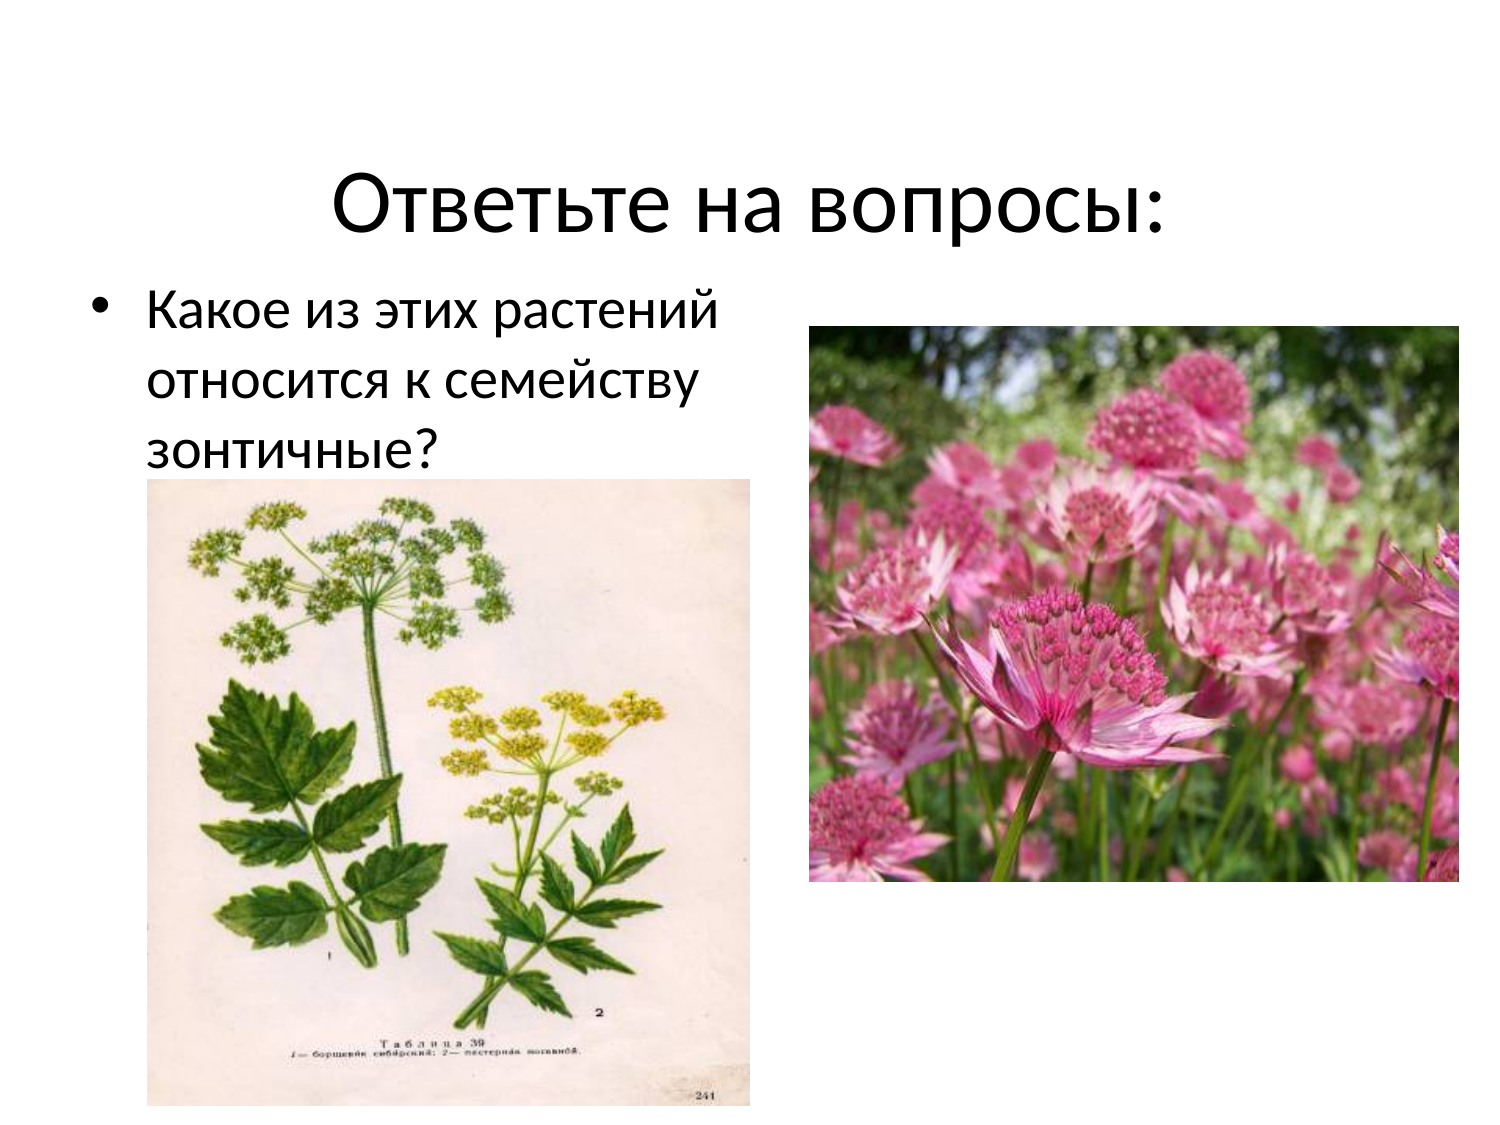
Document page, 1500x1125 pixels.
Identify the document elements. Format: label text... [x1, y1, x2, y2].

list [808, 325, 1459, 882]
picture [147, 479, 751, 1107]
list Какое из этих растений относится к семейству зонтичные? [74, 262, 738, 1006]
title Ответьте на вопросы: [74, 101, 1426, 290]
